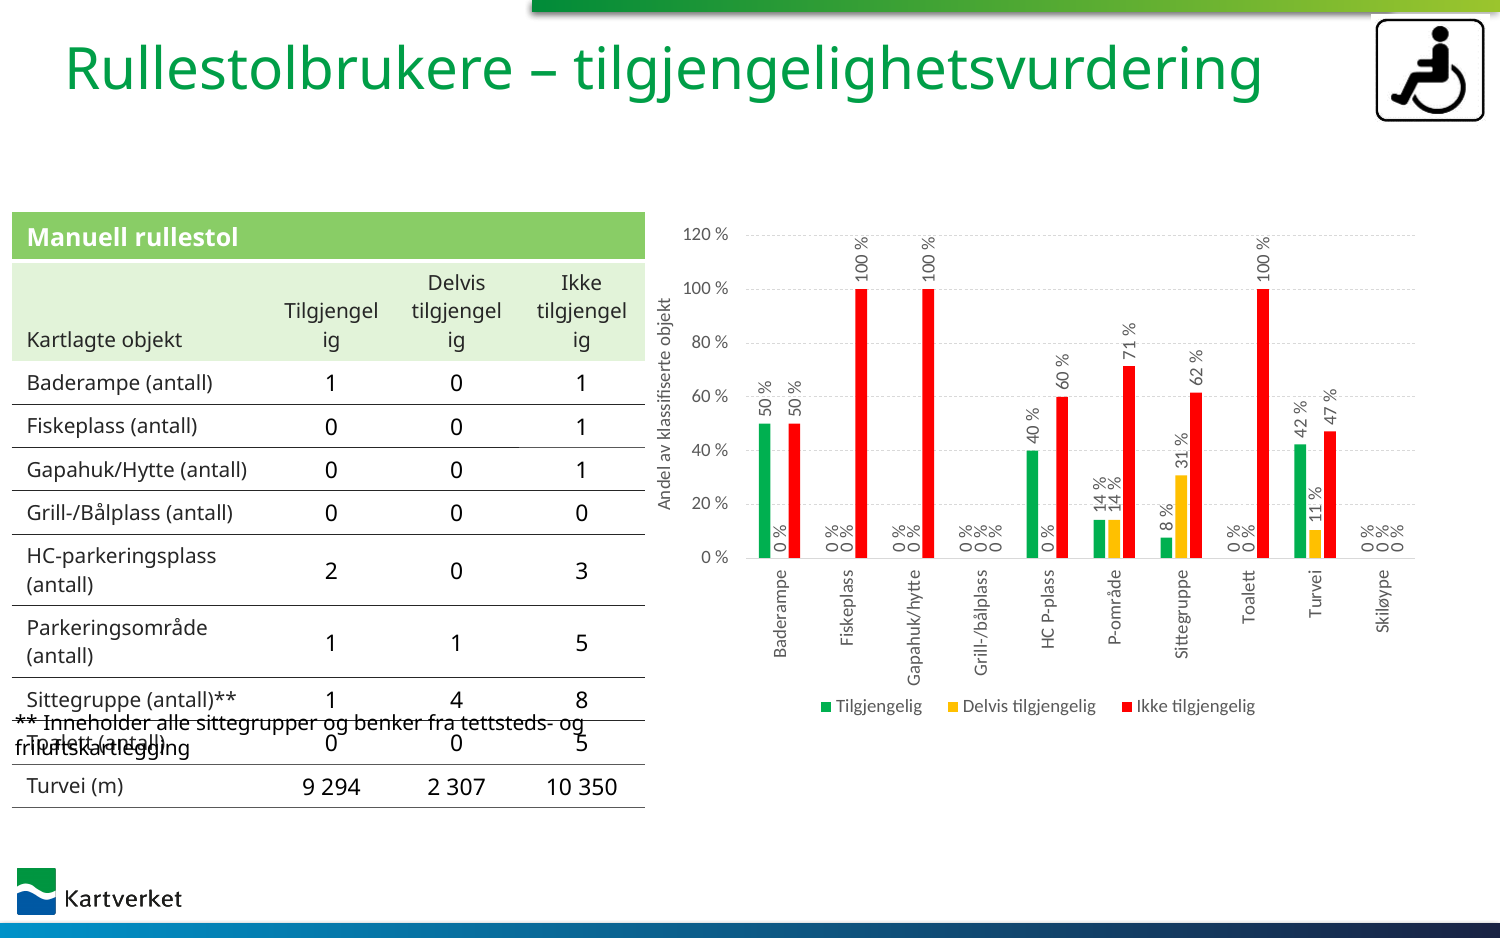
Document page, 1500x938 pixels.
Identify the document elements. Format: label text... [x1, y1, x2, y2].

table_cell Parkeringsområde (antall) [12, 606, 269, 677]
table_cell Tilgjengelig [269, 263, 394, 361]
table_cell Grill-/Bålplass (antall) [12, 491, 269, 534]
table_cell Gapahuk/Hytte (antall) [12, 448, 269, 490]
table_cell 0 [269, 405, 394, 447]
table_cell HC-parkeringsplass (antall) [12, 535, 269, 605]
table_header Manuell rullestol [12, 212, 645, 259]
table_cell Delvis tilgjengelig [394, 263, 519, 361]
table_cell Ikke tilgjengelig [519, 263, 638, 361]
table_cell 0 [394, 361, 519, 404]
table_cell 0 [394, 491, 519, 534]
table_cell Kartlagte objekt [12, 263, 269, 361]
table_cell 1 [269, 678, 394, 702]
table_cell 2 307 [394, 768, 519, 807]
table_cell 9 294 [269, 768, 394, 807]
table_cell 1 [519, 448, 638, 490]
table_cell Baderampe (antall) [12, 361, 269, 404]
table_cell 0 [394, 448, 519, 490]
table_cell 5 [519, 606, 638, 677]
table_cell 1 [519, 361, 638, 404]
text_box ** Inneholder alle sittegrupper og benker fra tettsteds- og friluftskartlegging [0, 702, 745, 768]
picture [1371, 13, 1491, 127]
table_cell 0 [269, 491, 394, 534]
table_cell 10 350 [519, 768, 645, 807]
table_cell 3 [519, 535, 638, 605]
table_cell Sittegruppe (antall)** [12, 678, 269, 702]
table_cell 1 [269, 361, 394, 404]
table_cell Turvei (m) [12, 768, 269, 807]
table_cell 0 [394, 405, 519, 447]
picture [643, 218, 1427, 728]
table_cell 0 [519, 491, 638, 534]
text_box Rullestolbrukere – tilgjengelighetsvurdering [49, 12, 1372, 109]
table_cell Fiskeplass (antall) [12, 405, 269, 447]
table_cell 0 [269, 448, 394, 490]
table_cell 1 [394, 606, 519, 677]
table_cell 0 [394, 535, 519, 605]
table_cell 4 [394, 678, 519, 702]
table_cell 1 [519, 405, 638, 447]
table_cell 2 [269, 535, 394, 605]
table_cell 8 [519, 678, 638, 702]
table_cell 1 [269, 606, 394, 677]
